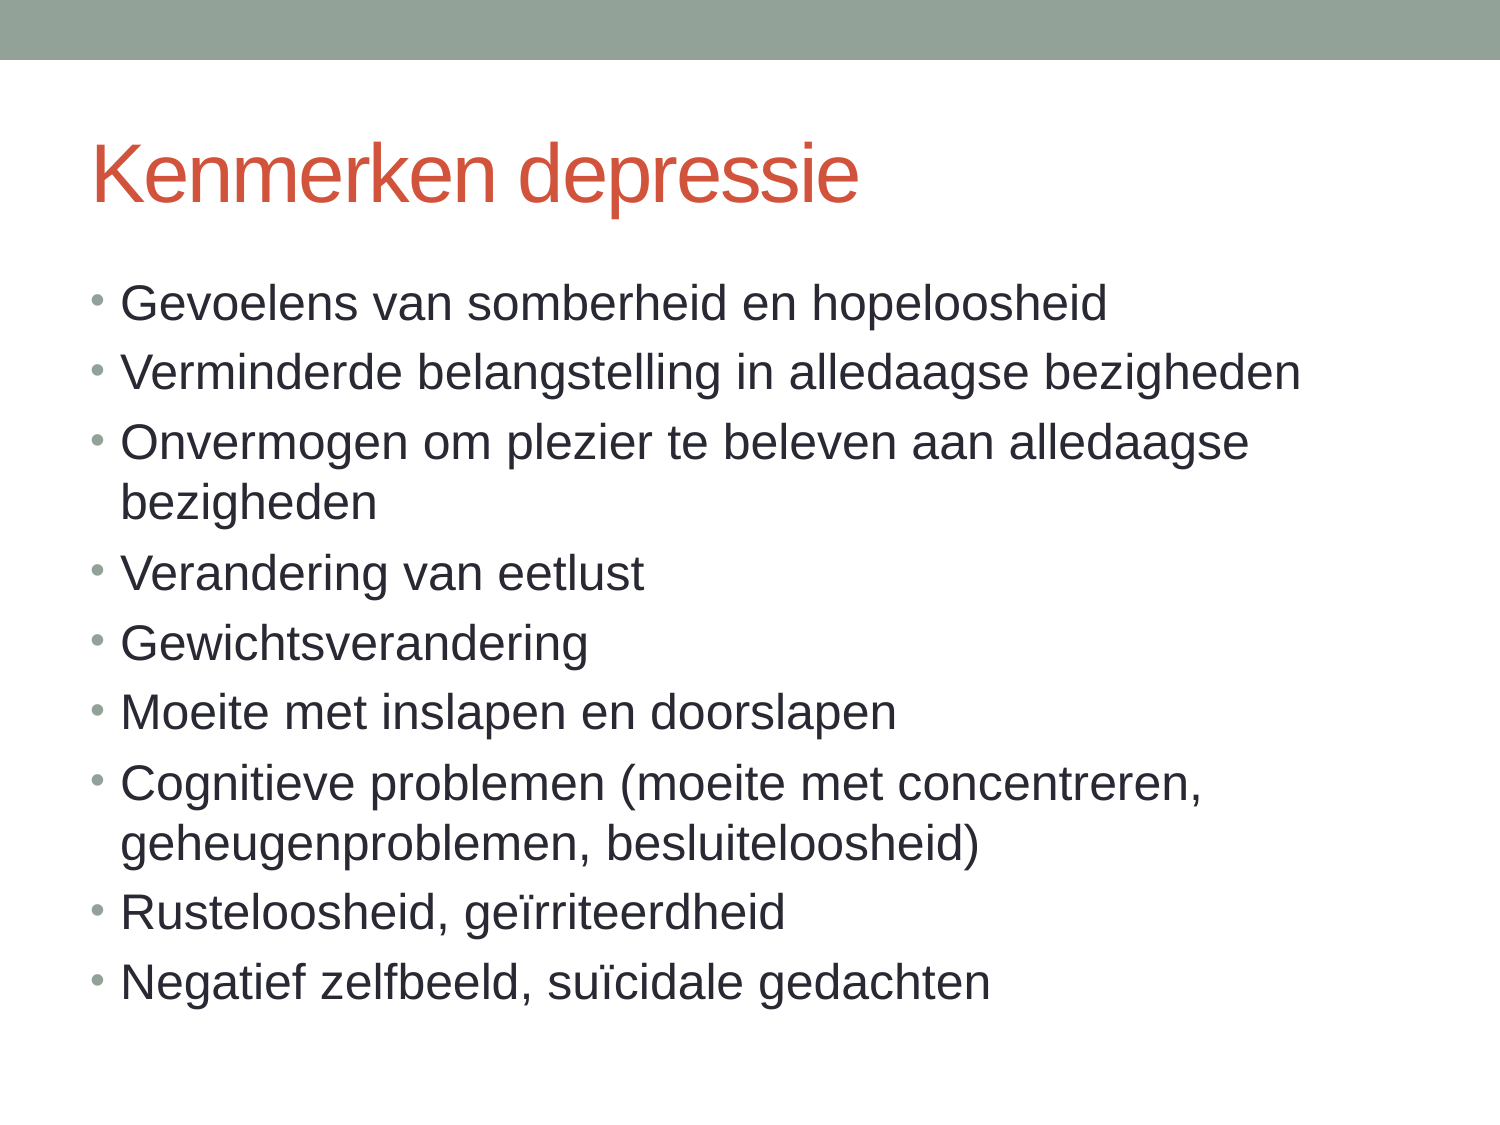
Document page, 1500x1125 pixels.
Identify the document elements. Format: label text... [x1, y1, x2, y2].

title Kenmerken depressie [75, 87, 1425, 250]
list Gevoelens van somberheid en hopeloosheid Verminderde belangstelling in alledaagse bezigheden Onvermogen om plezier te beleven aan alledaagse bezigheden Verandering van eetlust Gewichtsverandering Moeite met inslapen en doorslapen Cognitieve problemen (moeite met concentreren, geheugenproblemen, besluiteloosheid) Rusteloosheid, geïrriteerdheid Negatief zelfbeeld, suïcidale gedachten [75, 262, 1425, 1063]
